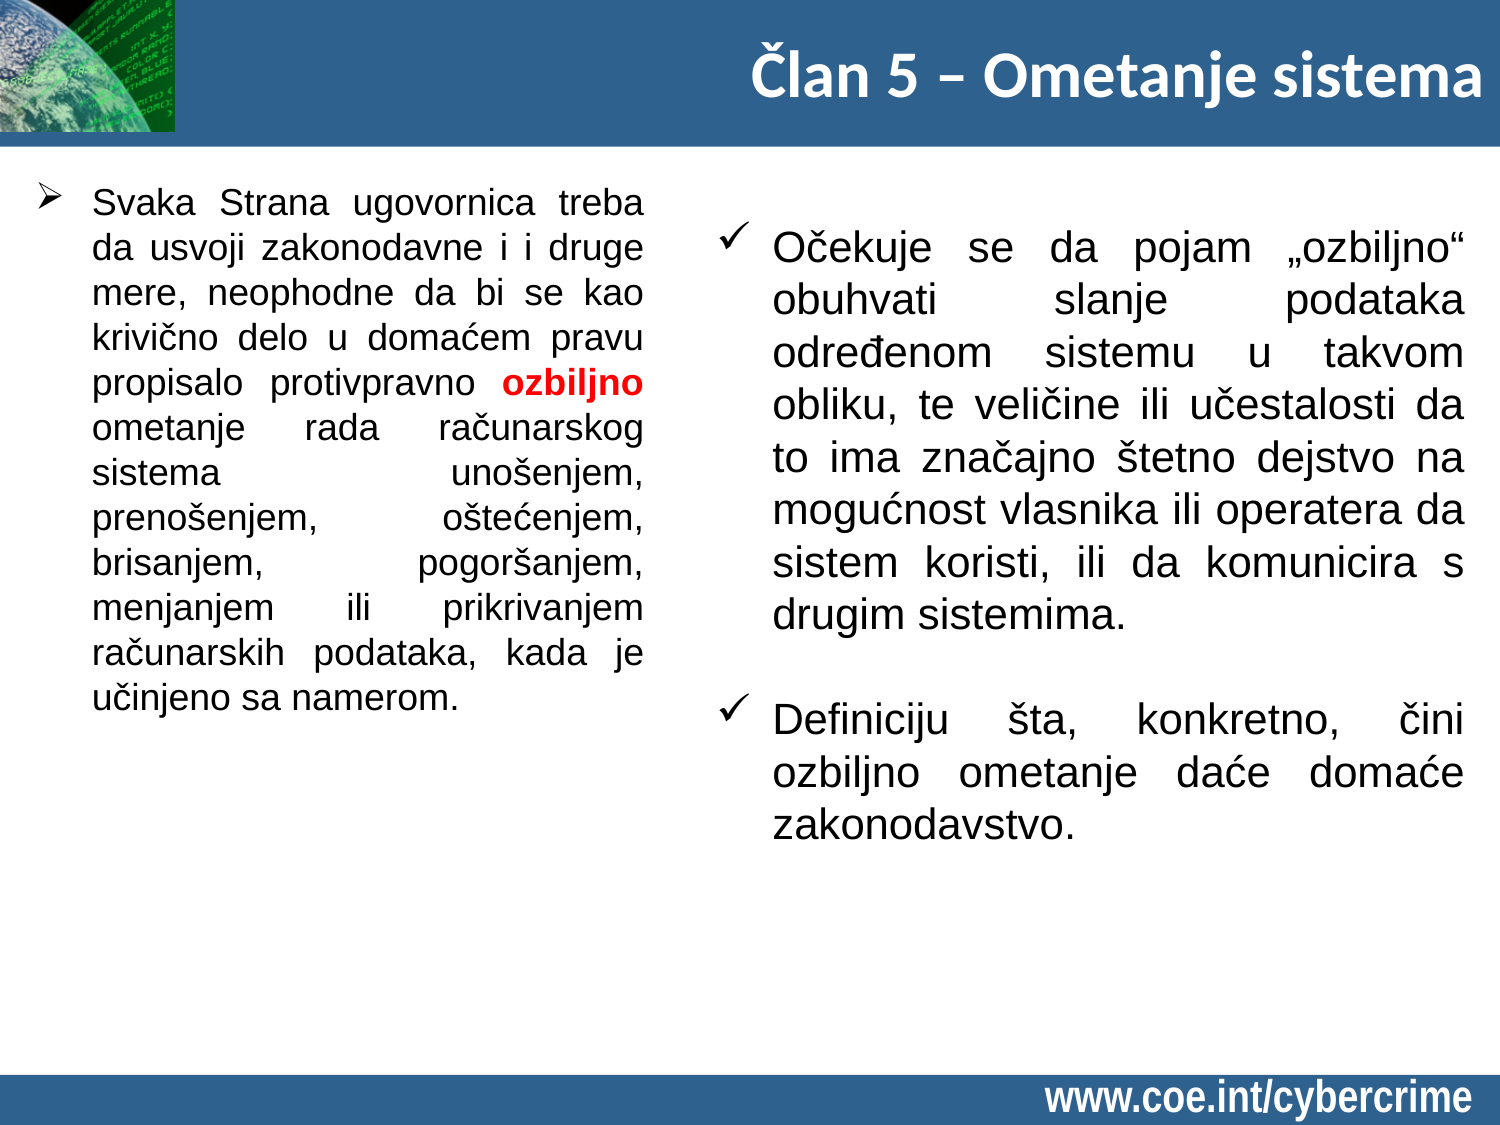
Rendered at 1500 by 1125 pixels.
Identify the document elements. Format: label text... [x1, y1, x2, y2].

text_box Očekuje se da pojam „ozbiljno“ obuhvati slanje podataka određenom sistemu u takvom obliku, te veličine ili učestalosti da to ima značajno štetno dejstvo na mogućnost vlasnika ili operatera da sistem koristi, ili da komunicira s drugim sistemima. Definiciju šta, konkretno, čini ozbiljno ometanje daće domaće zakonodavstvo. [701, 211, 1480, 856]
text_box www.coe.int/cybercrime [1030, 1059, 1500, 1125]
picture [0, 0, 175, 132]
text_box [0, 1073, 1030, 1125]
text_box Svaka Strana ugovornica treba da usvoji zakonodavne i i druge mere, neophodne da bi se kao krivično delo u domaćem pravu propisalo protivpravno ozbiljno ometanje rada računarskog sistema unošenjem, prenošenjem, oštećenjem, brisanjem, pogoršanjem, menjanjem ili prikrivanjem računarskih podataka, kada je učinjeno sa namerom. [20, 170, 659, 726]
text_box Član 5 – Ometanje sistema [0, 0, 1500, 149]
